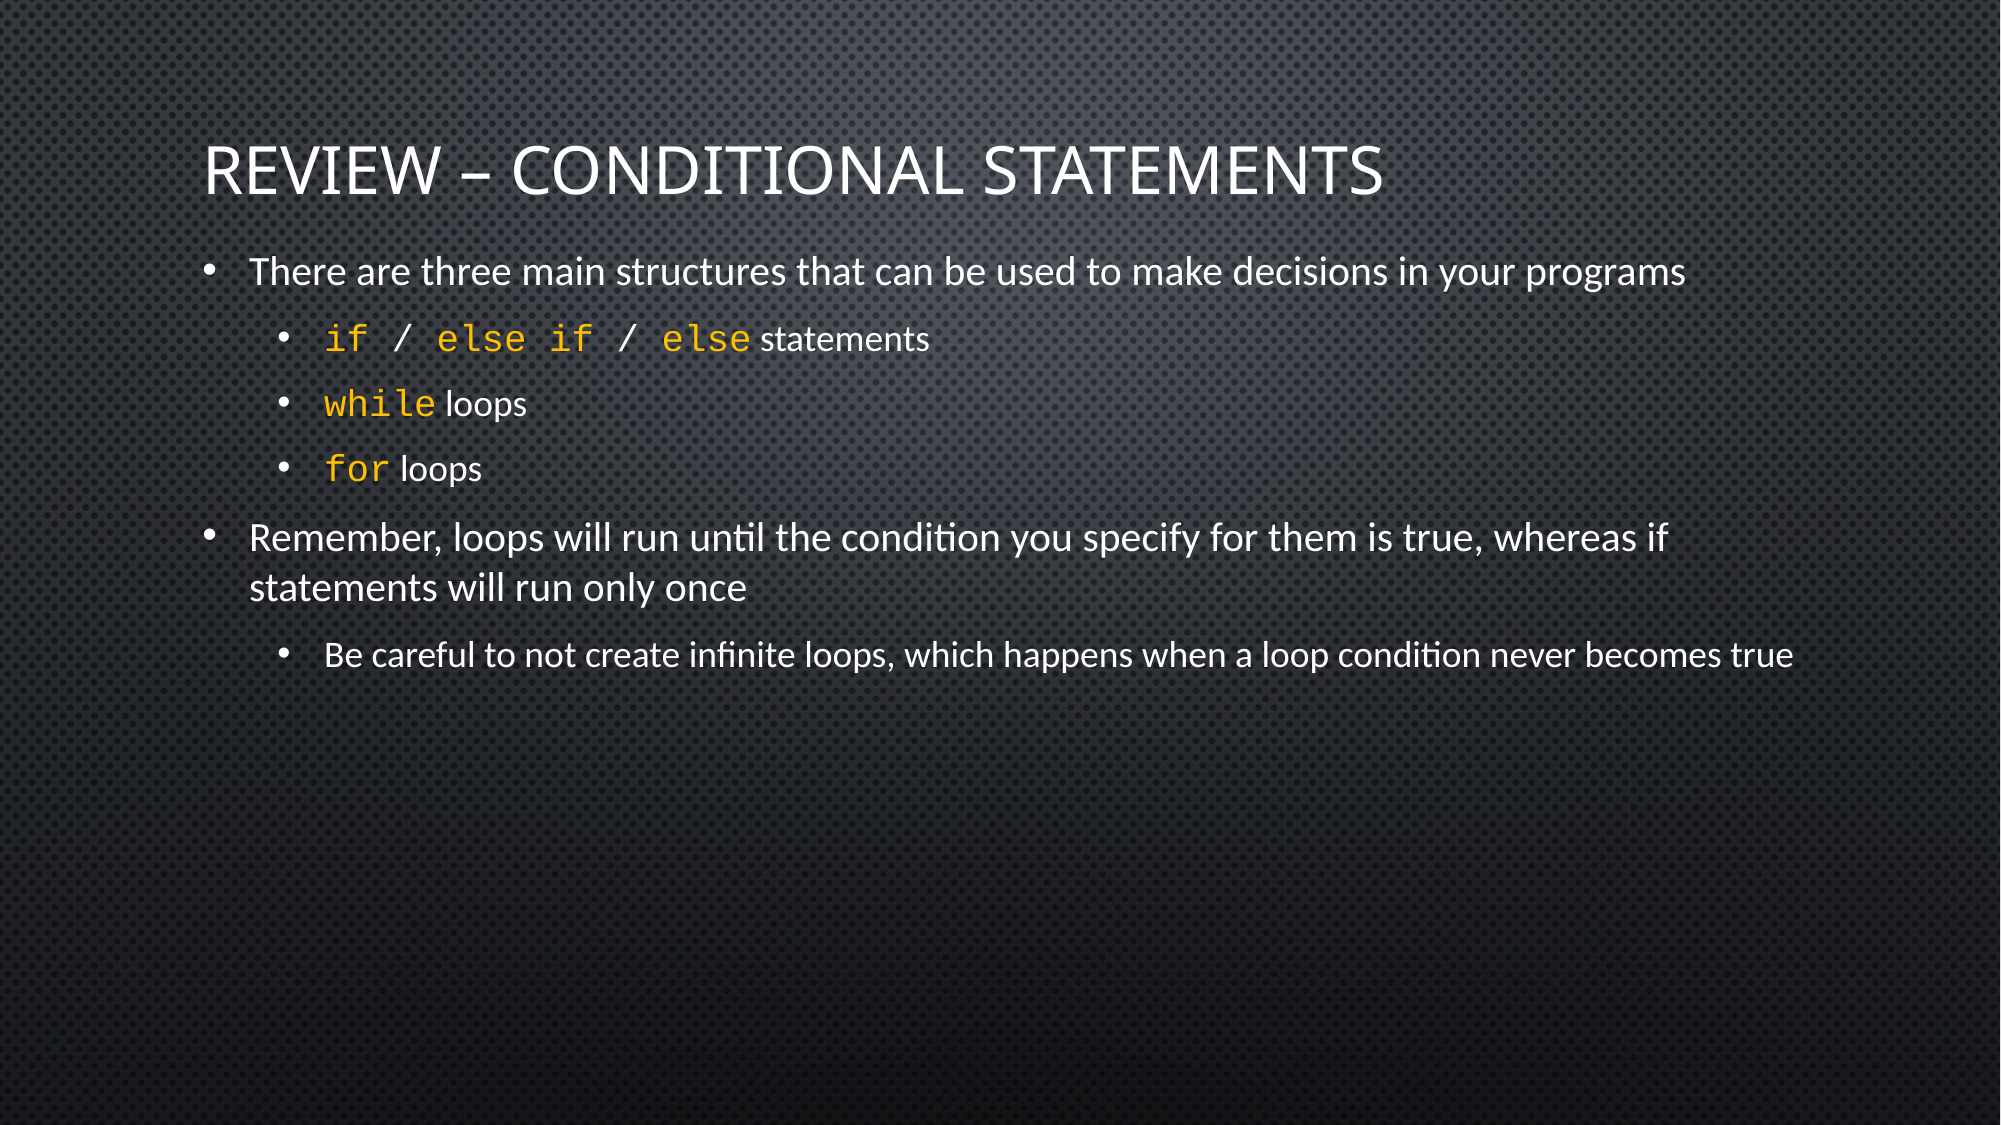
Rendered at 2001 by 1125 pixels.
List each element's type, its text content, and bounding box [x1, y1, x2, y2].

title Review – Conditional Statements [187, 99, 1813, 236]
list There are three main structures that can be used to make decisions in your programs if / else if / else statements while loops for loops Remember, loops will run until the condition you specify for them is true, whereas if statements will run only once Be careful to not create infinite loops, which happens when a loop condition never becomes true [187, 236, 1830, 950]
